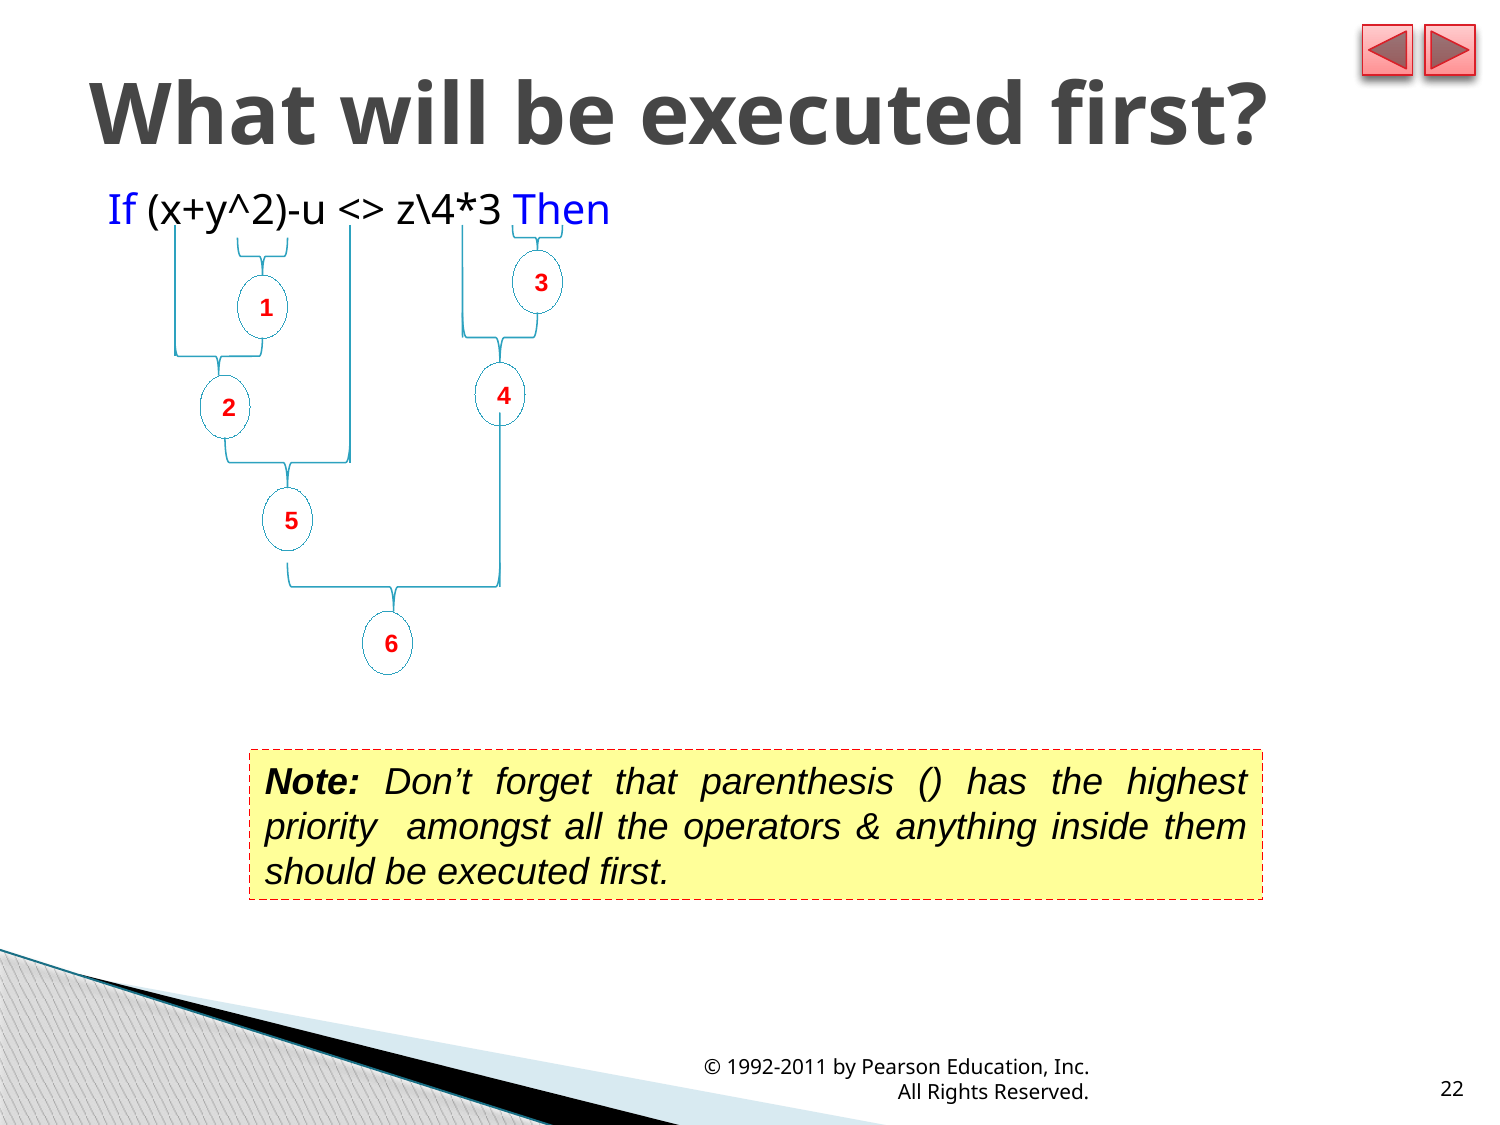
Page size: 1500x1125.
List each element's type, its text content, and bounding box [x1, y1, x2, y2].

slide_number 22 [1418, 1051, 1479, 1112]
text_box [286, 562, 499, 612]
text_box 1 [237, 275, 288, 339]
footer © 1992-2011 by Pearson Education, Inc. All Rights Reserved. [675, 1051, 1105, 1112]
text_box [511, 224, 564, 250]
text_box 3 [512, 249, 563, 314]
text_box [176, 337, 264, 376]
text_box 4 [474, 362, 526, 426]
text_box 6 [362, 611, 413, 675]
text_box Note: Don’t forget that parenthesis () has the highest priority amongst all the operators & anything inside them should be executed first. [249, 749, 1263, 900]
list If (x+y^2)-u <> z\4*3 Then [74, 174, 1426, 986]
title What will be executed first? [75, 45, 1425, 175]
text_box [236, 237, 289, 275]
text_box 2 [200, 375, 251, 439]
text_box [464, 312, 539, 362]
text_box [224, 437, 349, 487]
text_box 5 [262, 487, 313, 551]
